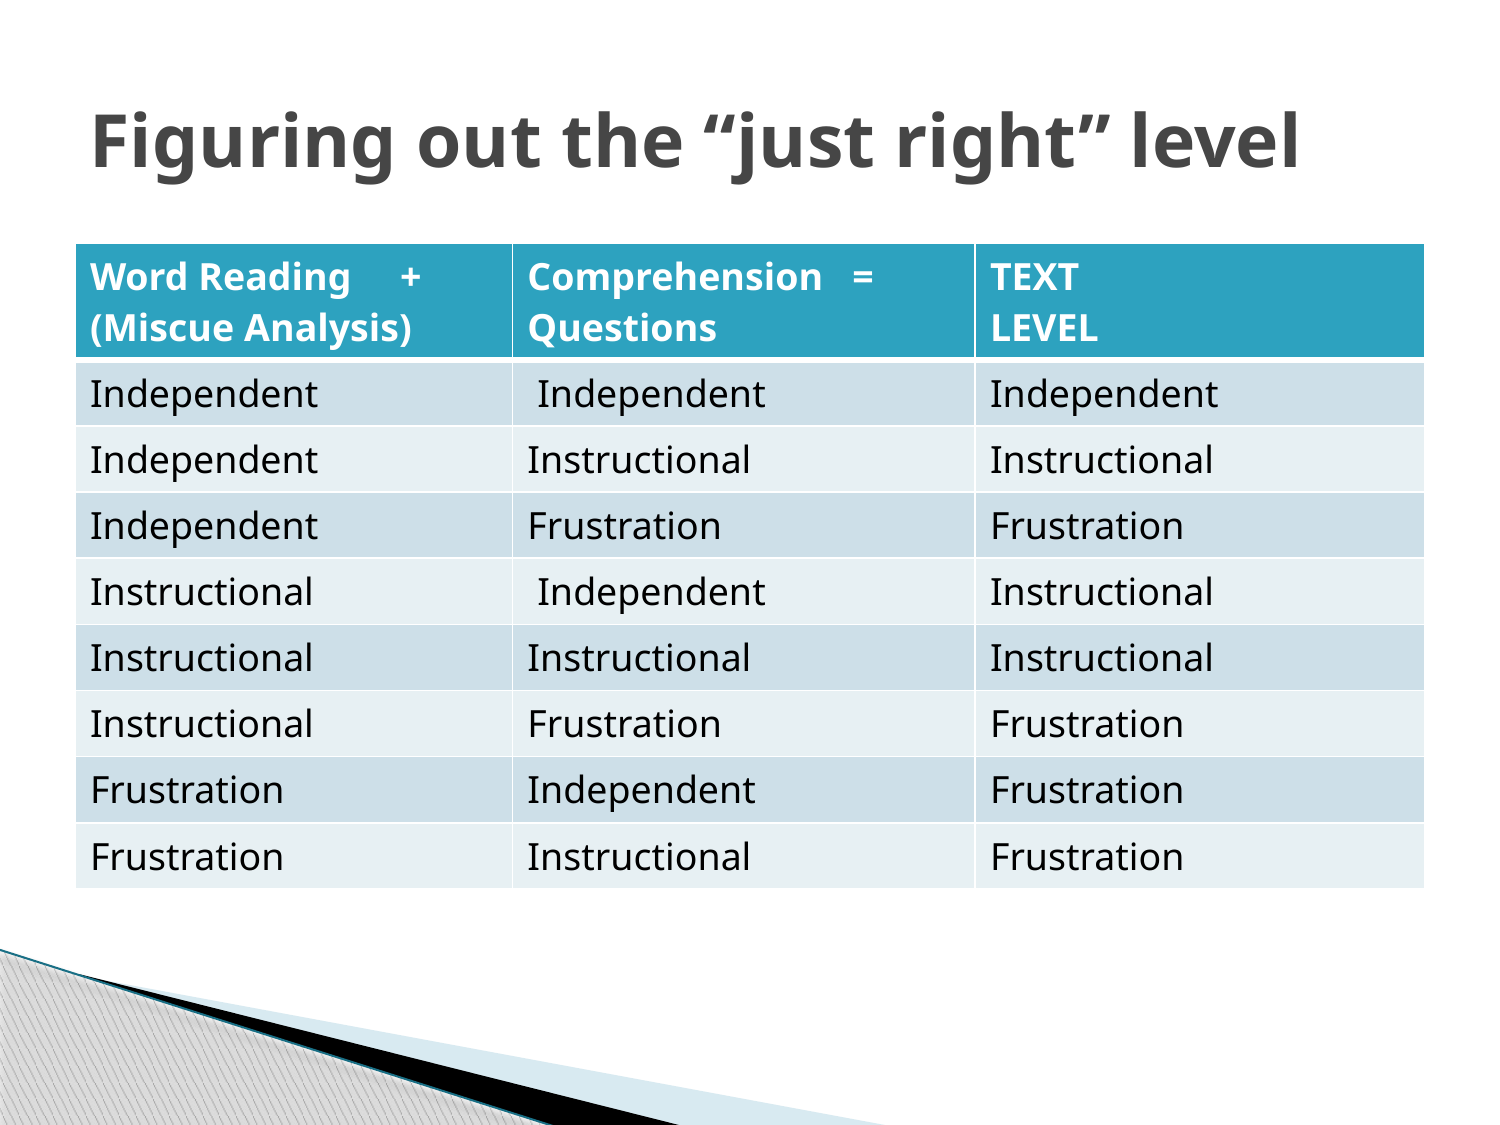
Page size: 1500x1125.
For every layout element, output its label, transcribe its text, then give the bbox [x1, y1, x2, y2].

table_cell Instructional [76, 559, 512, 624]
table_cell Instructional [76, 625, 512, 690]
table_cell Instructional [76, 691, 512, 756]
table_cell Independent [76, 363, 512, 425]
table_cell Independent [976, 363, 1424, 425]
table_cell Frustration [76, 824, 512, 888]
table_cell Independent [513, 363, 974, 425]
table_cell Frustration [76, 757, 512, 822]
table_cell Independent [76, 427, 512, 491]
table_cell Instructional [976, 427, 1424, 491]
table_cell Instructional [513, 427, 974, 491]
table_cell Frustration [513, 493, 974, 557]
table_cell Frustration [976, 493, 1424, 557]
title Figuring out the “just right” level [75, 45, 1425, 233]
table_cell Independent [513, 559, 974, 624]
table_cell Frustration [976, 824, 1424, 888]
table_cell Instructional [513, 625, 974, 690]
table_cell Instructional [976, 625, 1424, 690]
table_cell Frustration [976, 757, 1424, 822]
table_cell Independent [513, 757, 974, 822]
table_header Comprehension = Questions [513, 244, 974, 357]
table_cell Independent [76, 493, 512, 557]
table_cell Instructional [976, 559, 1424, 624]
table_cell Frustration [976, 691, 1424, 756]
table_header Word Reading + (Miscue Analysis) [76, 244, 512, 357]
table_cell Frustration [513, 691, 974, 756]
table_cell Instructional [513, 824, 974, 888]
table_header TEXT LEVEL [976, 244, 1424, 357]
